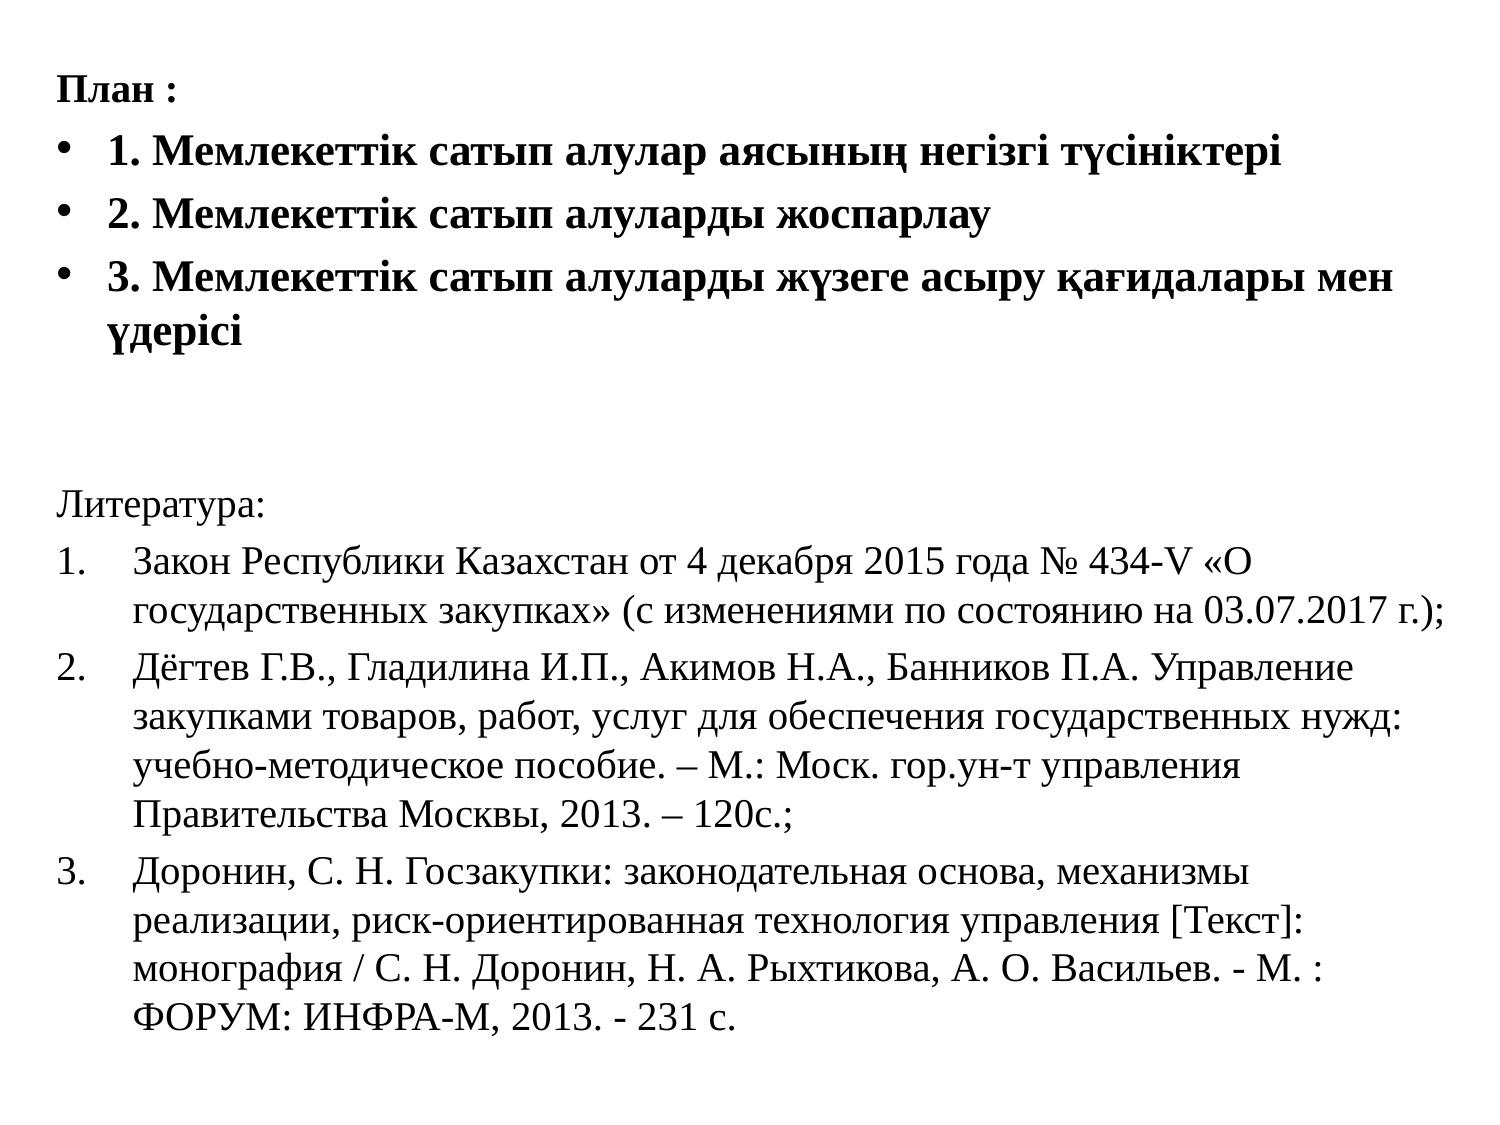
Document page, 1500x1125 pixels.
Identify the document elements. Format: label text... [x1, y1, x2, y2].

list План : 1. Мемлекеттік сатып алулар аясының негізгі түсініктері 2. Мемлекеттік сатып алуларды жоспарлау 3. Мемлекеттік сатып алуларды жүзеге асыру қағидалары мен үдерісі Литература: Закон Республики Казахстан от 4 декабря 2015 года № 434-V «О государственных закупках» (с изменениями по состоянию на 03.07.2017 г.); Дёгтев Г.В., Гладилина И.П., Акимов Н.А., Банников П.А. Управление закупками товаров, работ, услуг для обеспечения государственных нужд: учебно-методическое пособие. – М.: Моск. гор.ун-т управления Правительства Москвы, 2013. – 120с.; Доронин, С. Н. Госзакупки: законодательная основа, механизмы реализации, риск-ориентированная технология управления [Текст]: монография / С. Н. Доронин, Н. А. Рыхтикова, А. О. Васильев. - М. : ФОРУМ: ИНФРА-М, 2013. - 231 с. [41, 54, 1471, 1106]
